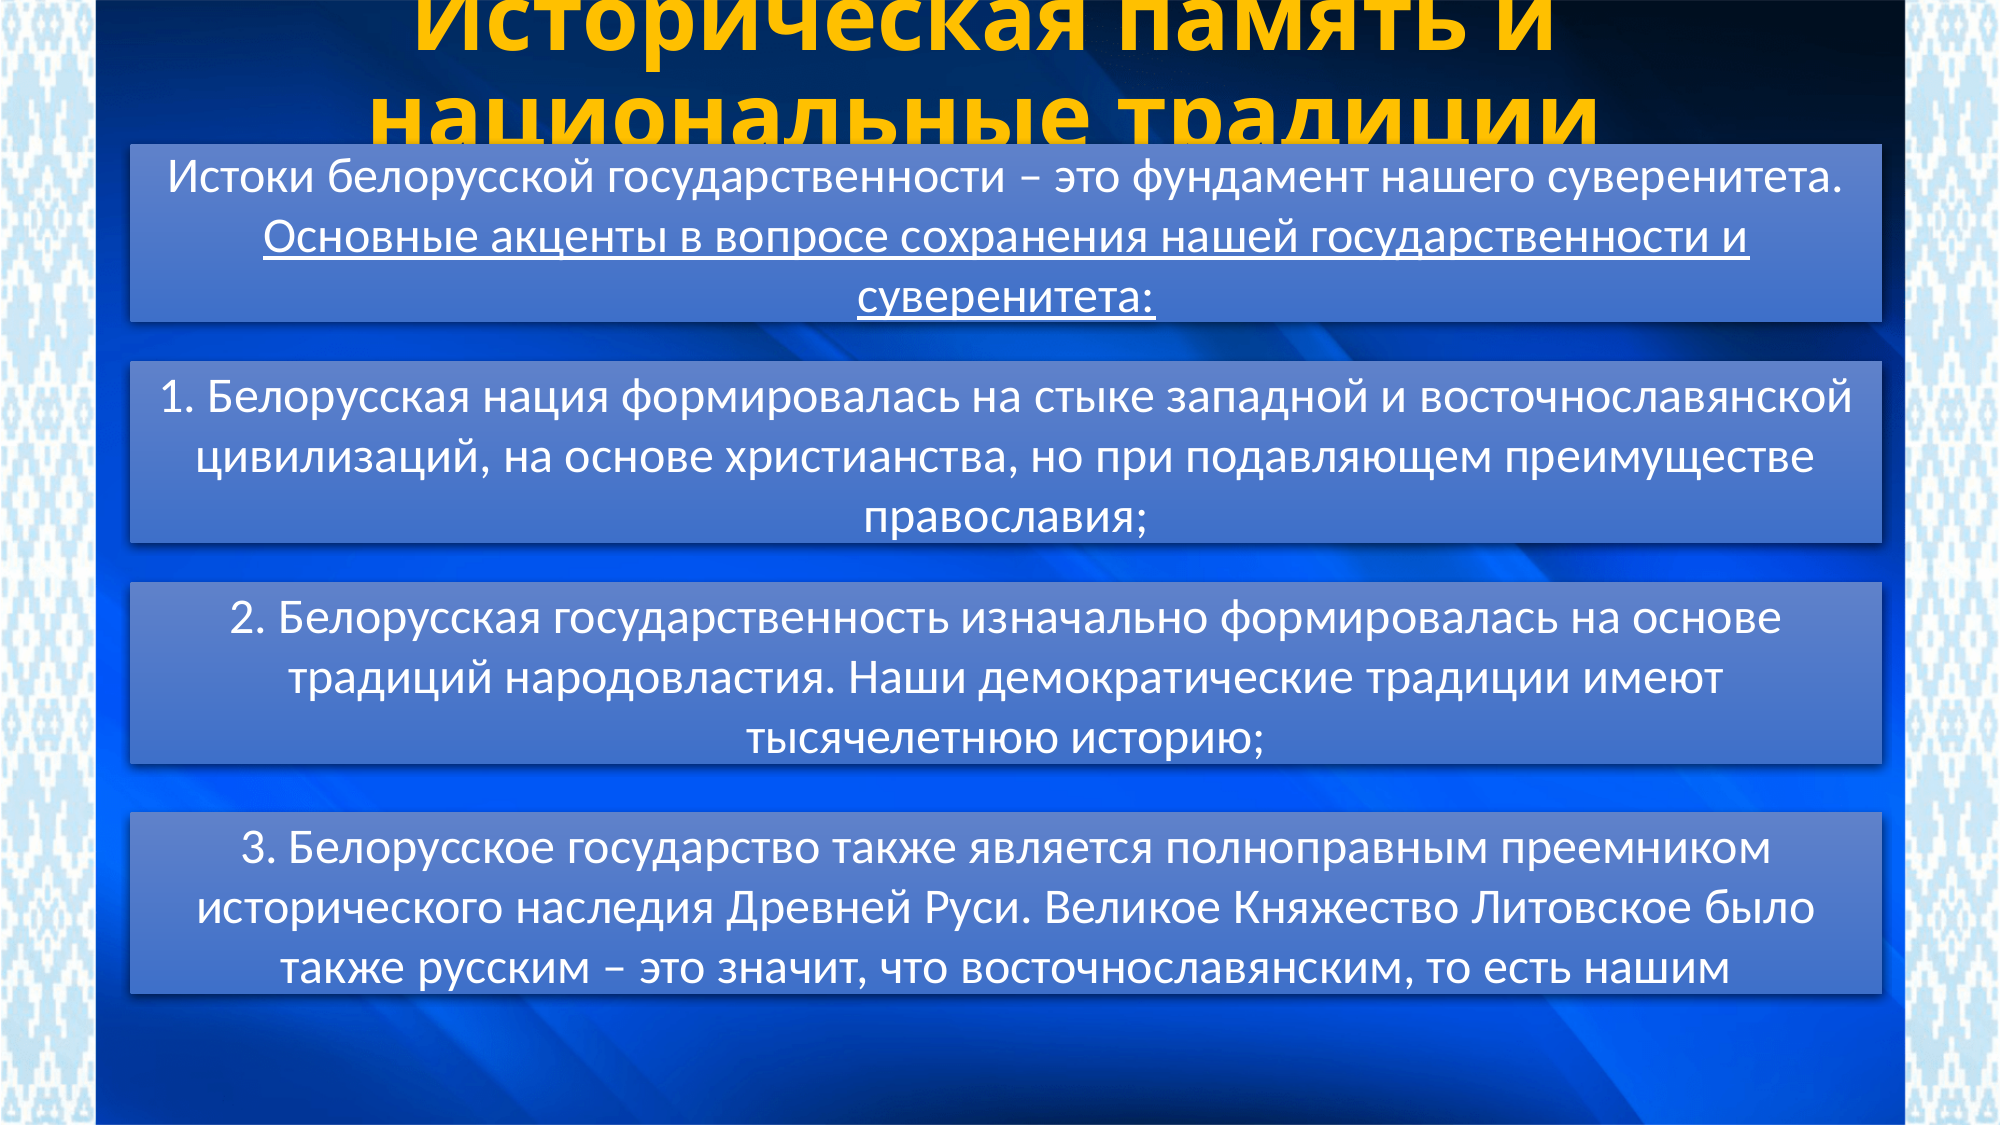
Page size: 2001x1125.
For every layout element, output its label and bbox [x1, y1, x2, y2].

list [0, 0, 2000, 1125]
